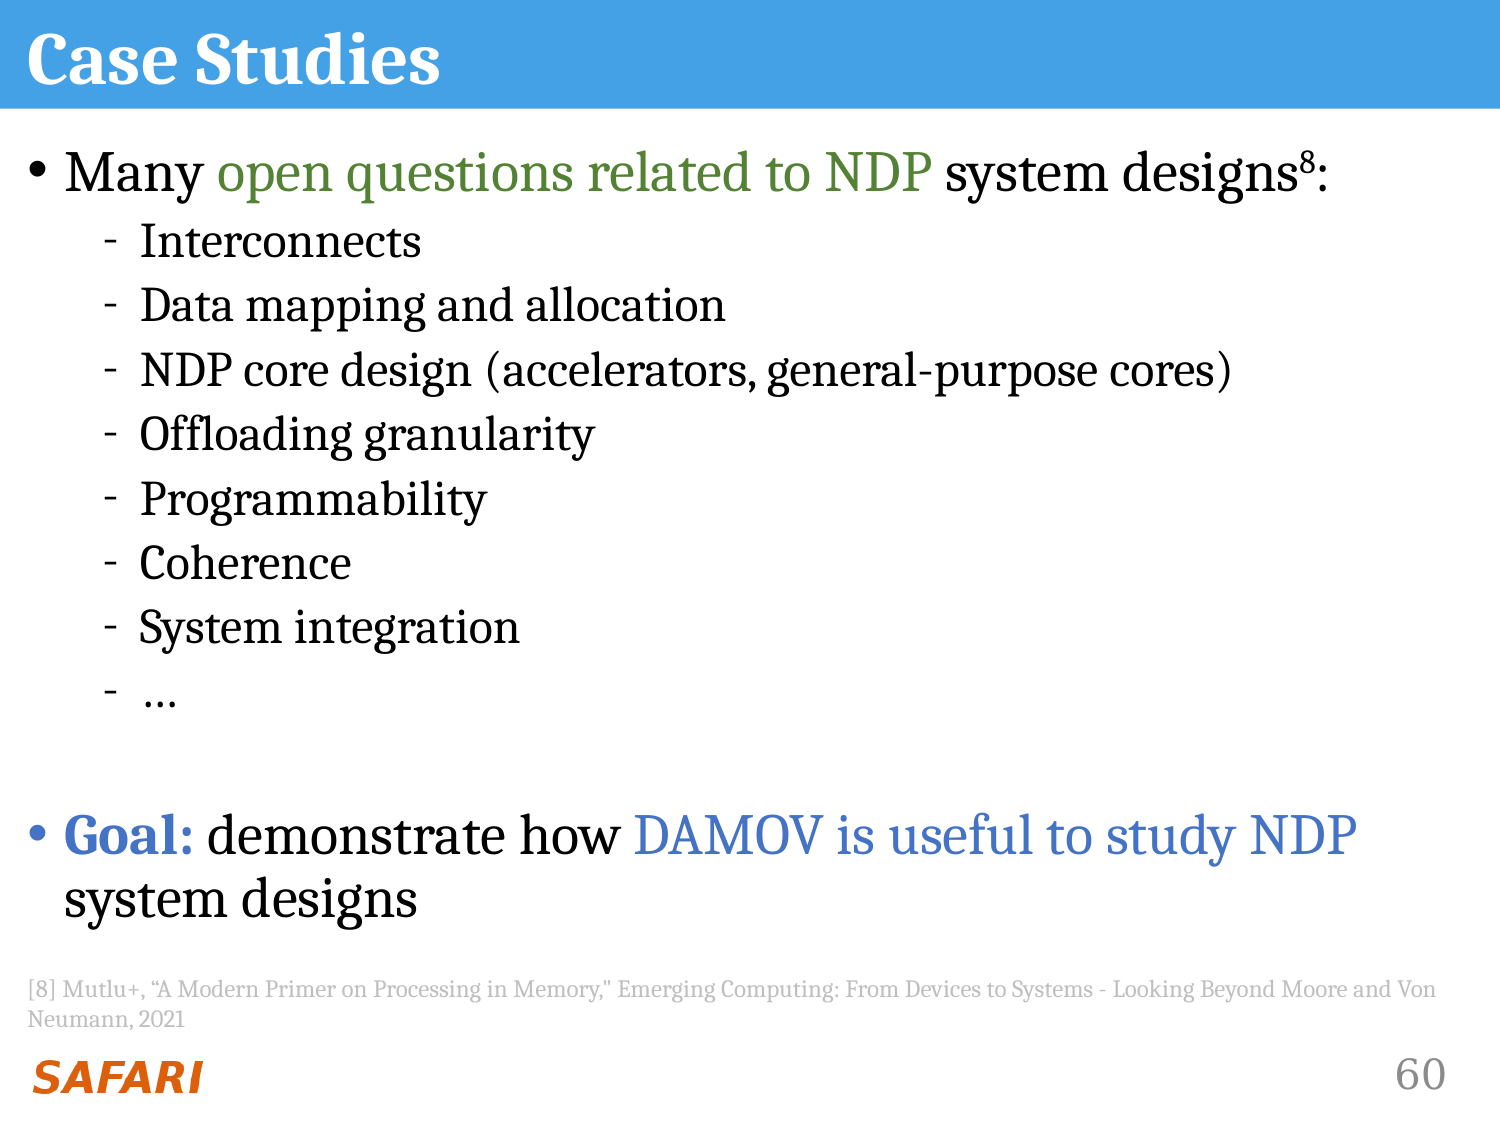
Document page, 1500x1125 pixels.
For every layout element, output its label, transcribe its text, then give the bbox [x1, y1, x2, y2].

title Case Studies [12, 12, 1487, 133]
list Many open questions related to NDP system designs8: Interconnects Data mapping and allocation NDP core design (accelerators, general-purpose cores) Offloading granularity Programmability Coherence System integration … Goal: demonstrate how DAMOV is useful to study NDP system designs [12, 133, 1487, 1022]
text_box [8] Mutlu+, “A Modern Primer on Processing in Memory," Emerging Computing: From Devices to Systems - Looking Beyond Moore and Von Neumann, 2021 [12, 965, 1471, 1040]
text_box 60 [1299, 1042, 1463, 1103]
picture [31, 1051, 209, 1104]
